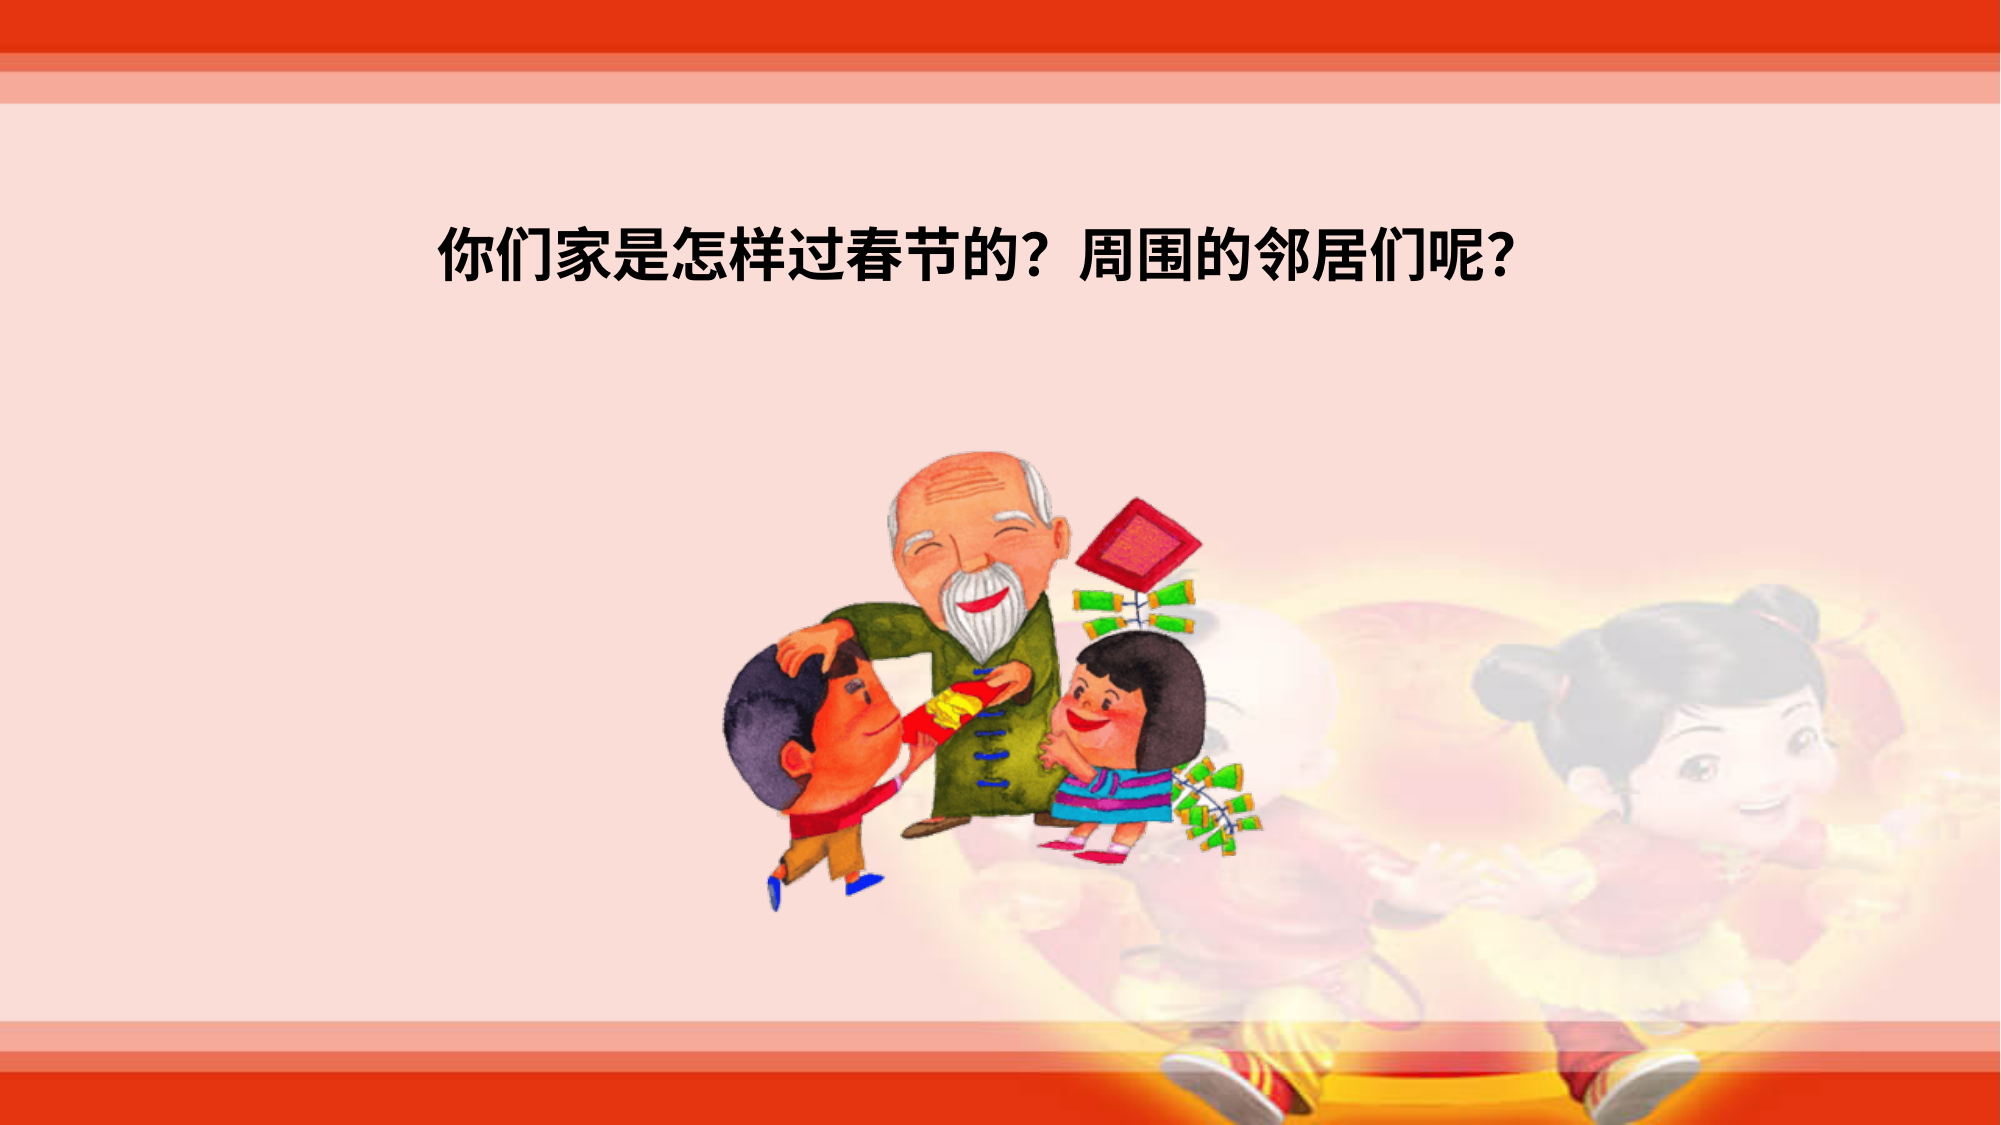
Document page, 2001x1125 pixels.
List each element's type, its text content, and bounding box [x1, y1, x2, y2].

text_box 你们家是怎样过春节的？周围的邻居们呢？ [303, 148, 1638, 386]
picture [0, 0, 2001, 1125]
